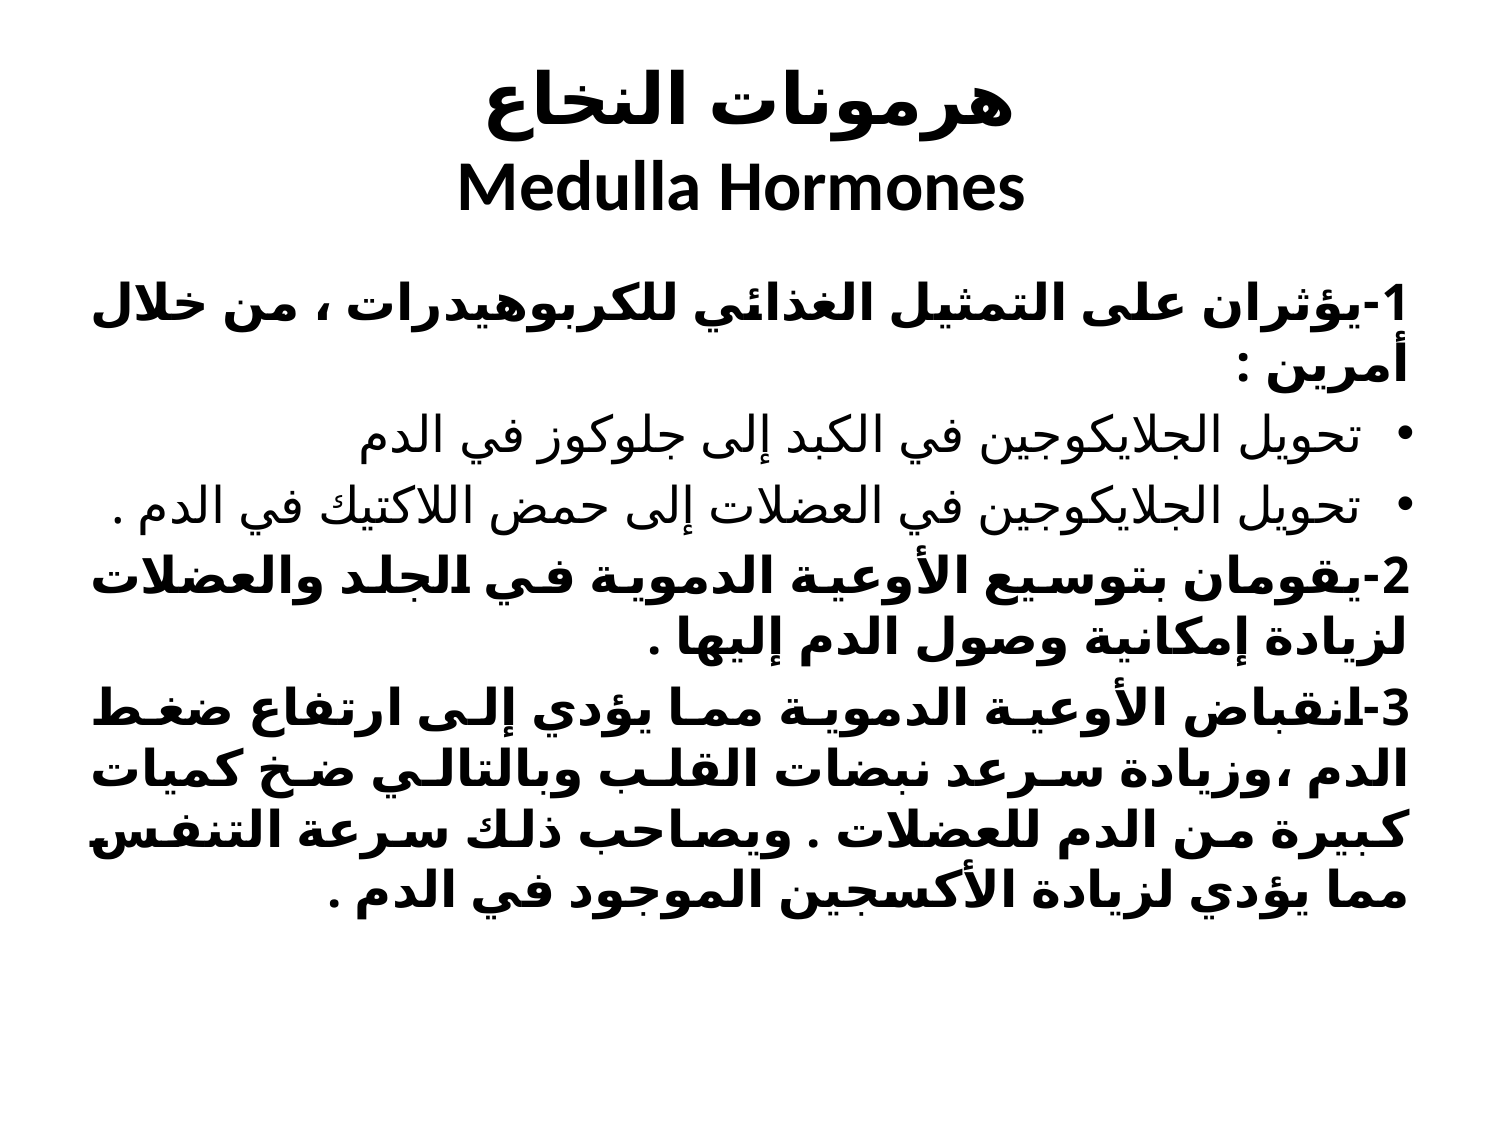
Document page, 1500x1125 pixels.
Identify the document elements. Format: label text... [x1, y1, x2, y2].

list 1-يؤثران على التمثيل الغذائي للكربوهيدرات ، من خلال أمرين : تحويل الجلايكوجين في الكبد إلى جلوكوز في الدم تحويل الجلايكوجين في العضلات إلى حمض اللاكتيك في الدم . 2-يقومان بتوسيع الأوعية الدموية في الجلد والعضلات لزيادة إمكانية وصول الدم إليها . 3-انقباض الأوعية الدموية مما يؤدي إلى ارتفاع ضغط الدم ،وزيادة سرعد نبضات القلب وبالتالي ضخ كميات كبيرة من الدم للعضلات . ويصاحب ذلك سرعة التنفس مما يؤدي لزيادة الأكسجين الموجود في الدم . [75, 262, 1425, 1005]
title هرمونات النخاع Medulla Hormones [75, 45, 1425, 233]
